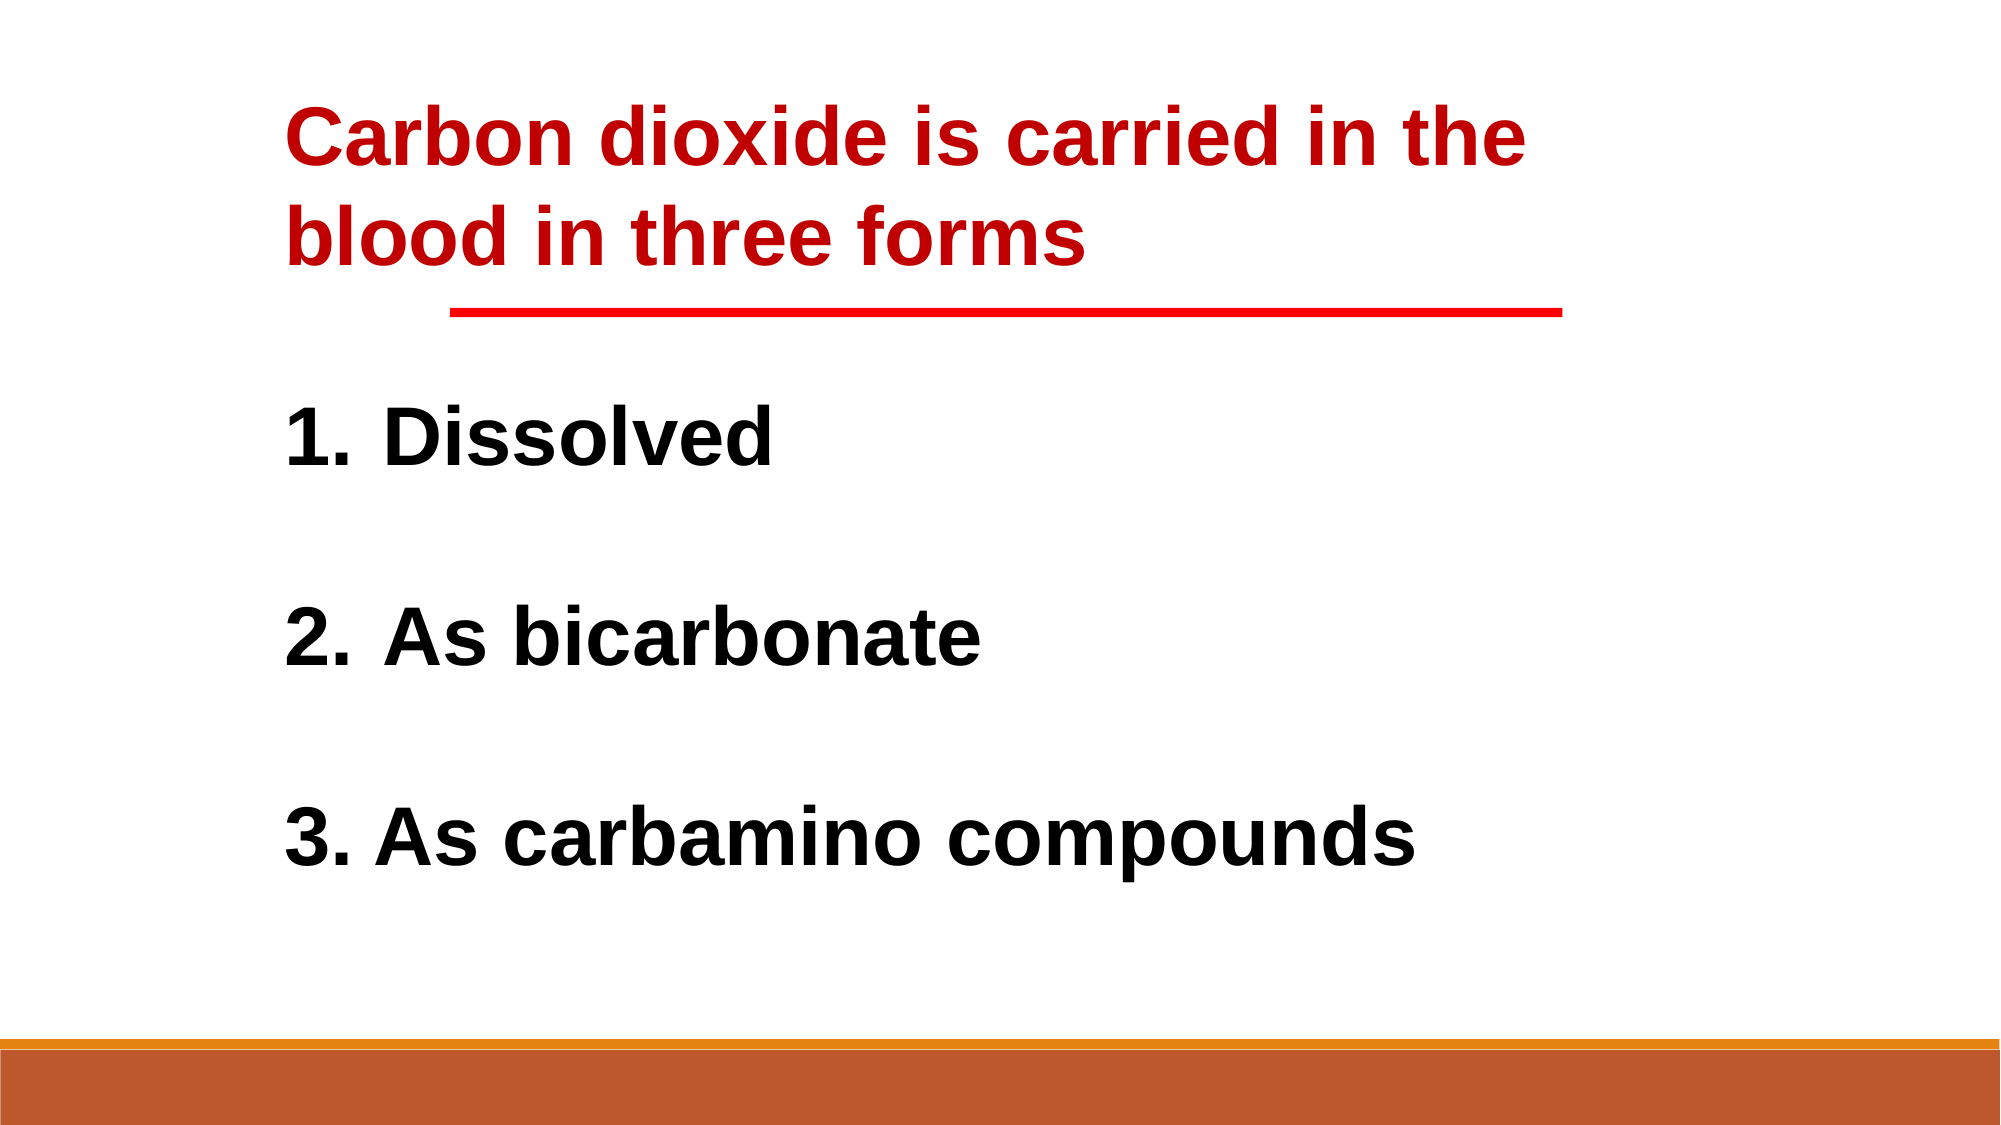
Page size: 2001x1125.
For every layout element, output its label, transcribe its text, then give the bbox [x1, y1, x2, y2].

text_box Carbon dioxide is carried in the blood in three forms Dissolved As bicarbonate 3. As carbamino compounds [269, 74, 1717, 1090]
